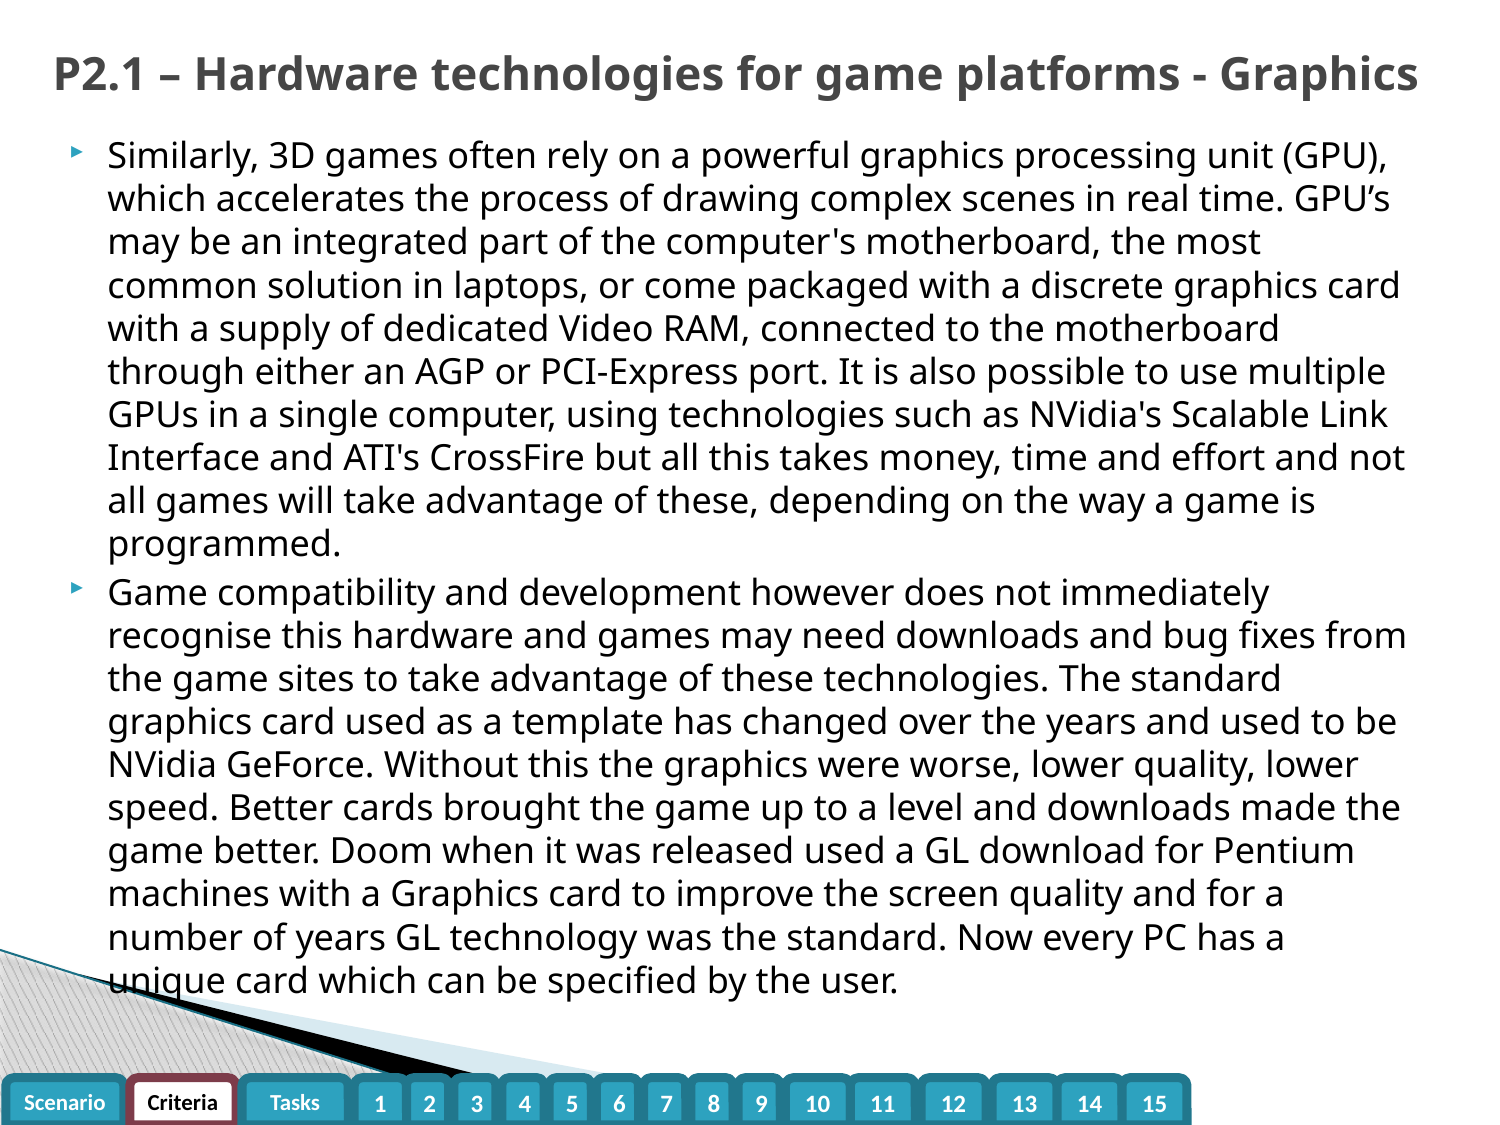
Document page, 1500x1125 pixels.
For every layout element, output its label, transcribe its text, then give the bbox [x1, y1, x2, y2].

list Similarly, 3D games often rely on a powerful graphics processing unit (GPU), which accelerates the process of drawing complex scenes in real time. GPU’s may be an integrated part of the computer's motherboard, the most common solution in laptops, or come packaged with a discrete graphics card with a supply of dedicated Video RAM, connected to the motherboard through either an AGP or PCI-Express port. It is also possible to use multiple GPUs in a single computer, using technologies such as NVidia's Scalable Link Interface and ATI's CrossFire but all this takes money, time and effort and not all games will take advantage of these, depending on the way a game is programmed. Game compatibility and development however does not immediately recognise this hardware and games may need downloads and bug fixes from the game sites to take advantage of these technologies. The standard graphics card used as a template has changed over the years and used to be NVidia GeForce. Without this the graphics were worse, lower quality, lower speed. Better cards brought the game up to a level and downloads made the game better. Doom when it was released used a GL download for Pentium machines with a Graphics card to improve the screen quality and for a number of years GL technology was the standard. Now every PC has a unique card which can be specified by the user. [37, 126, 1425, 1032]
text_box P2.1 – Hardware technologies for game platforms - Graphics [37, 19, 1471, 126]
